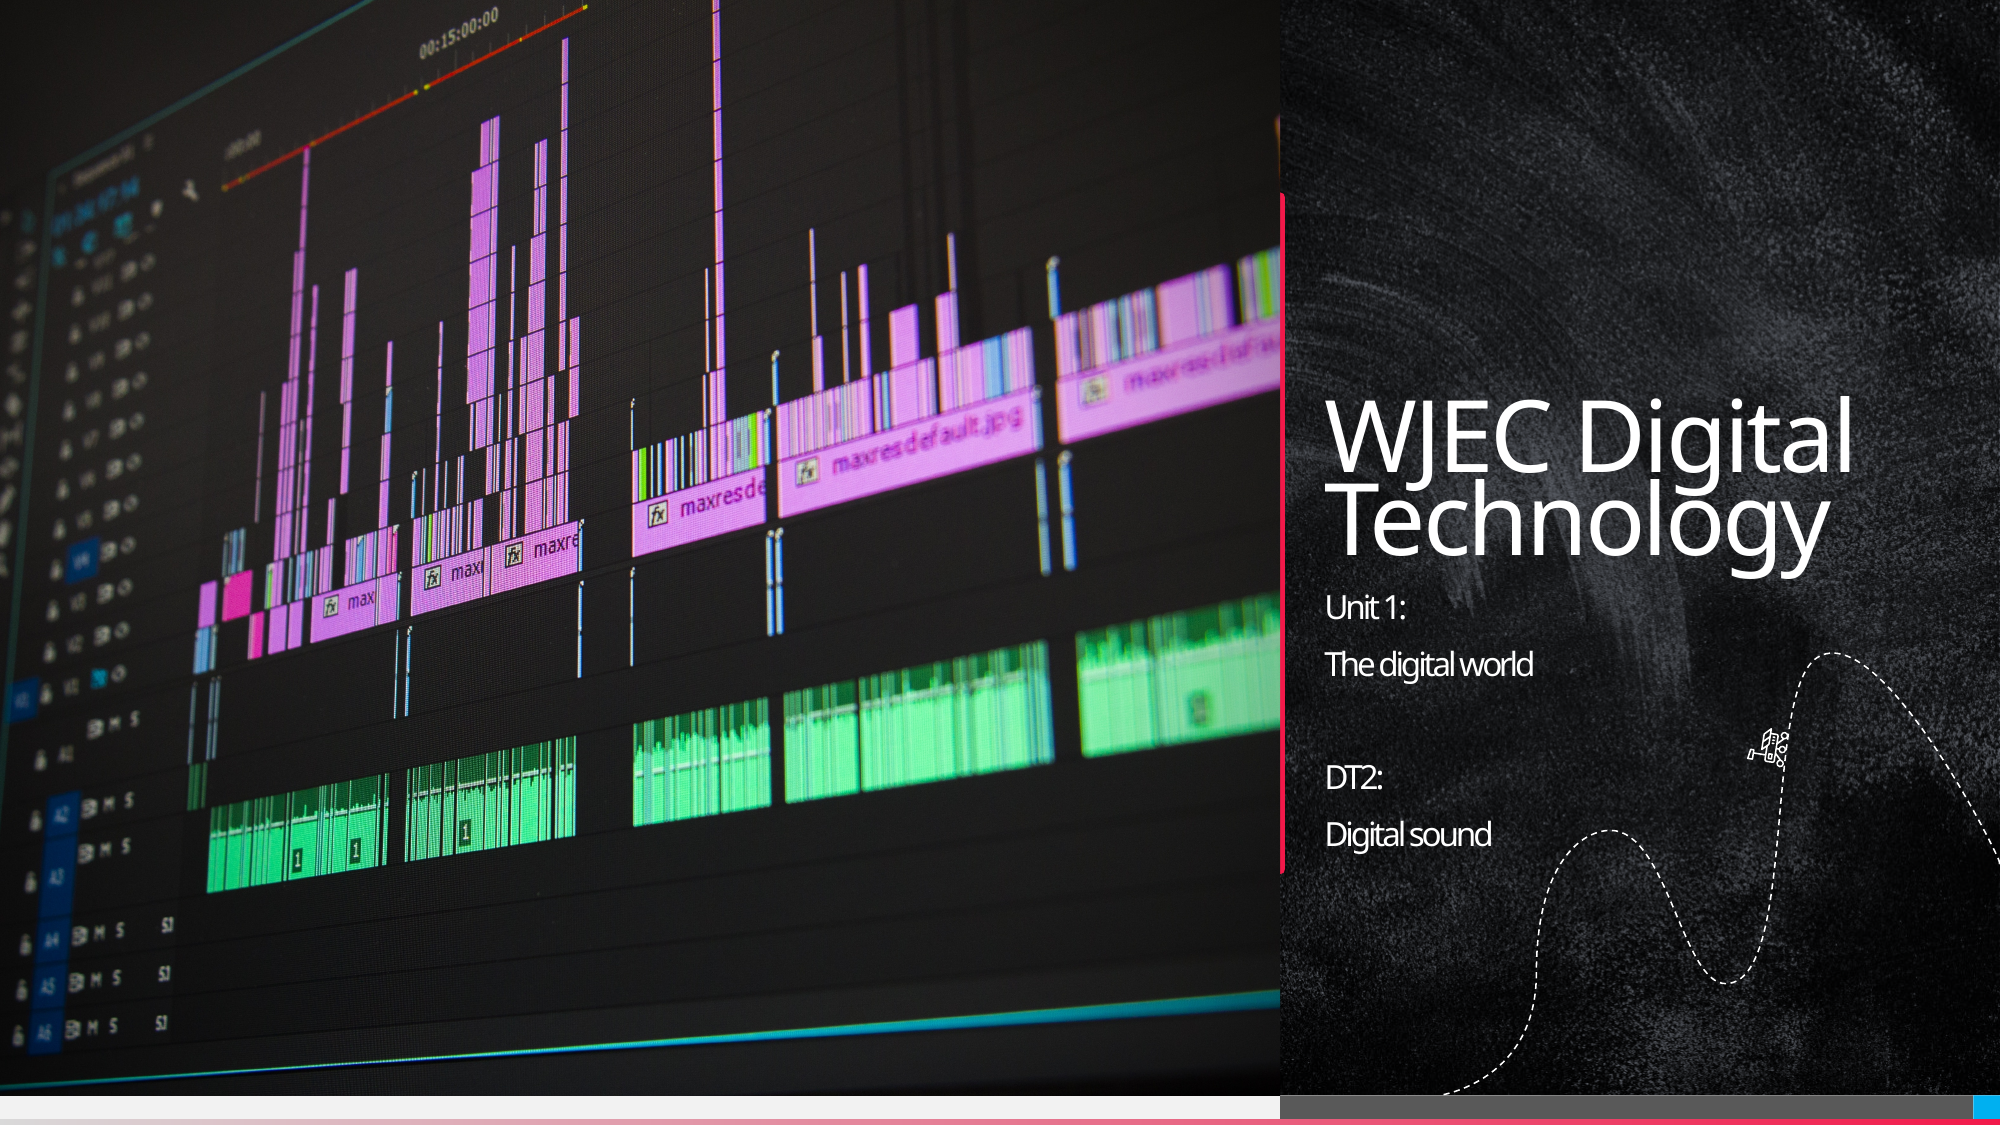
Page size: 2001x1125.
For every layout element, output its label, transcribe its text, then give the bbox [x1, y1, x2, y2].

picture [0, 0, 1281, 1096]
subtitle Unit 1: The digital world DT2: Digital sound [1324, 590, 1941, 853]
text_box [1746, 728, 1789, 768]
title WJEC Digital Technology [1324, 321, 1942, 576]
